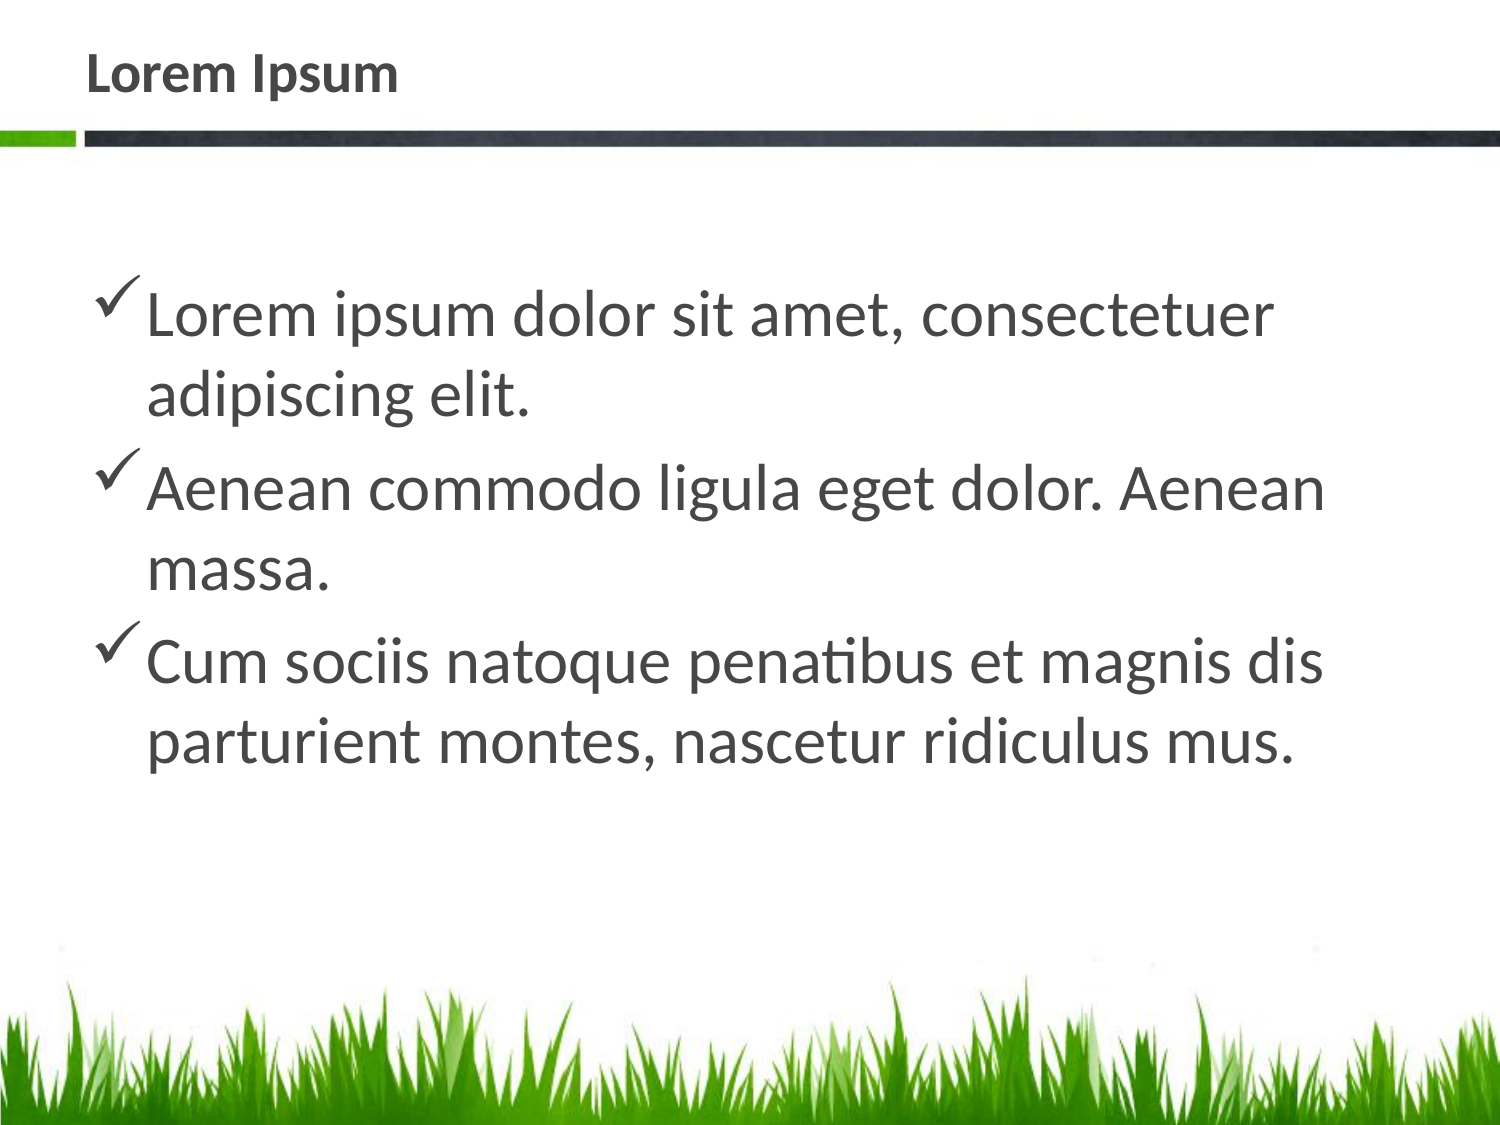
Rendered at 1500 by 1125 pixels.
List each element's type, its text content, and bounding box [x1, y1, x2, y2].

picture [0, 0, 1500, 1125]
list Lorem ipsum dolor sit amet, consectetuer adipiscing elit. Aenean commodo ligula eget dolor. Aenean massa. Cum sociis natoque penatibus et magnis dis parturient montes, nascetur ridiculus mus. [75, 262, 1425, 1005]
title Lorem Ipsum [71, 12, 1450, 125]
